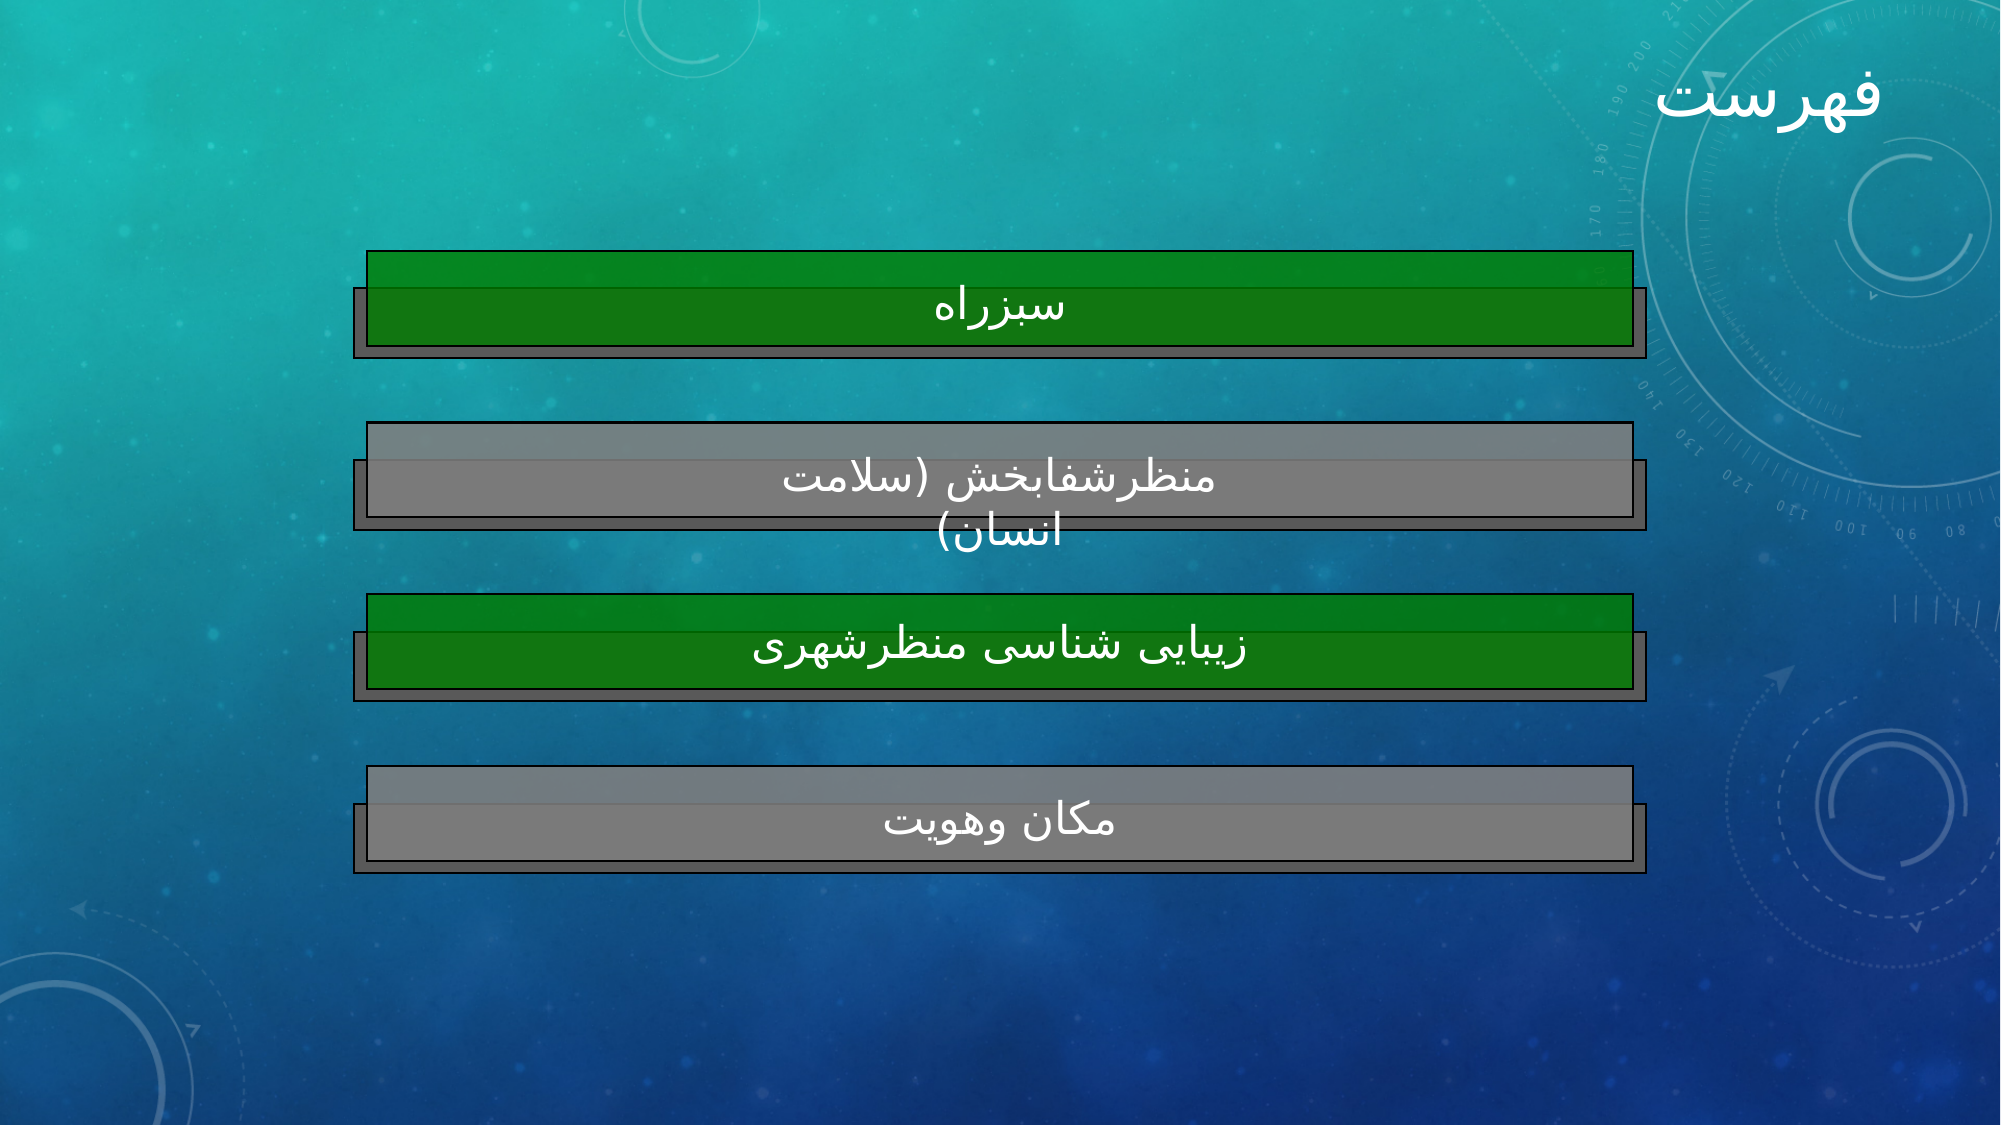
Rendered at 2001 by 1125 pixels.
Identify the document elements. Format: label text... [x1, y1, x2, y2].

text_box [353, 250, 1647, 392]
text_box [353, 765, 1647, 874]
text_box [353, 593, 1647, 702]
text_box فهرست [1602, 22, 1900, 138]
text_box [353, 422, 1647, 564]
picture [0, 0, 2001, 1125]
